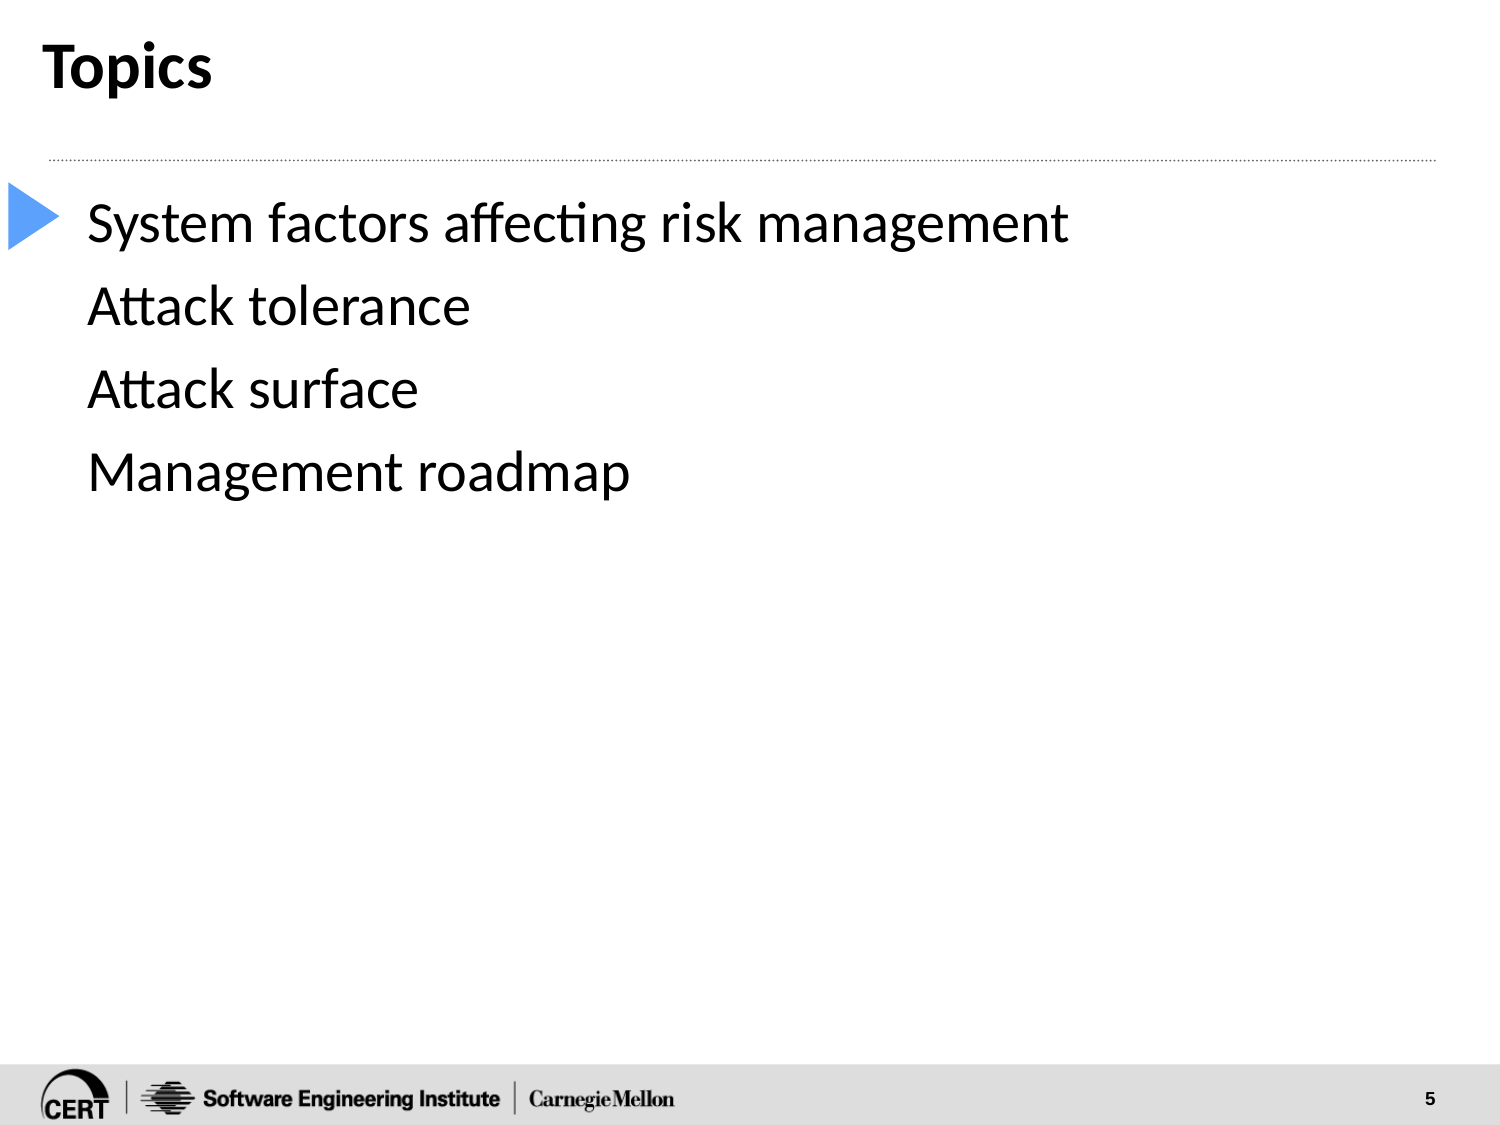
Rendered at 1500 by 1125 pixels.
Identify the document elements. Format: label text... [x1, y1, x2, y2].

title Topics [42, 37, 1434, 155]
text_box [8, 182, 60, 251]
list System factors affecting risk management Attack tolerance Attack surface Management roadmap [49, 187, 1438, 1001]
picture [24, 1065, 688, 1125]
